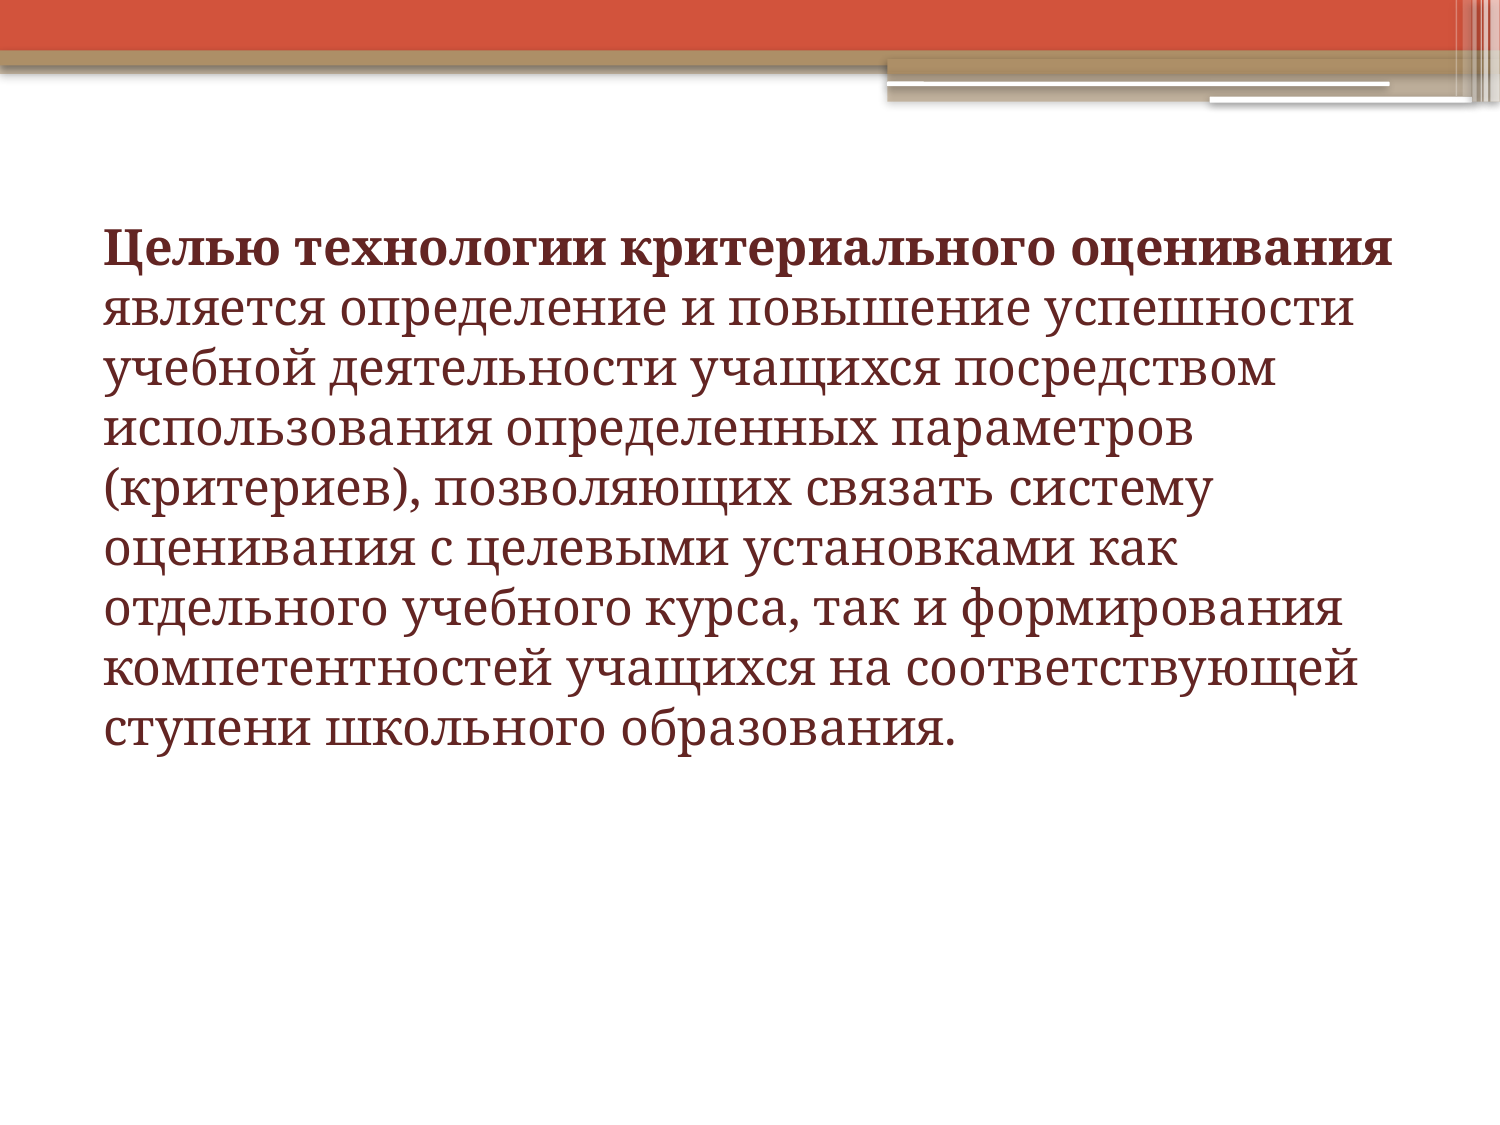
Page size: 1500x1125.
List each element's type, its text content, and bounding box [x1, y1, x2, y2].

text_box Целью технологии критериального оценивания является определение и повышение успешности учебной деятельности учащихся посредством использования определенных параметров (критериев), позволяющих связать систему оценивания с целевыми установками как отдельного учебного курса, так и формирования компетентностей учащихся на соответствующей ступени школьного образования. [88, 208, 1447, 763]
